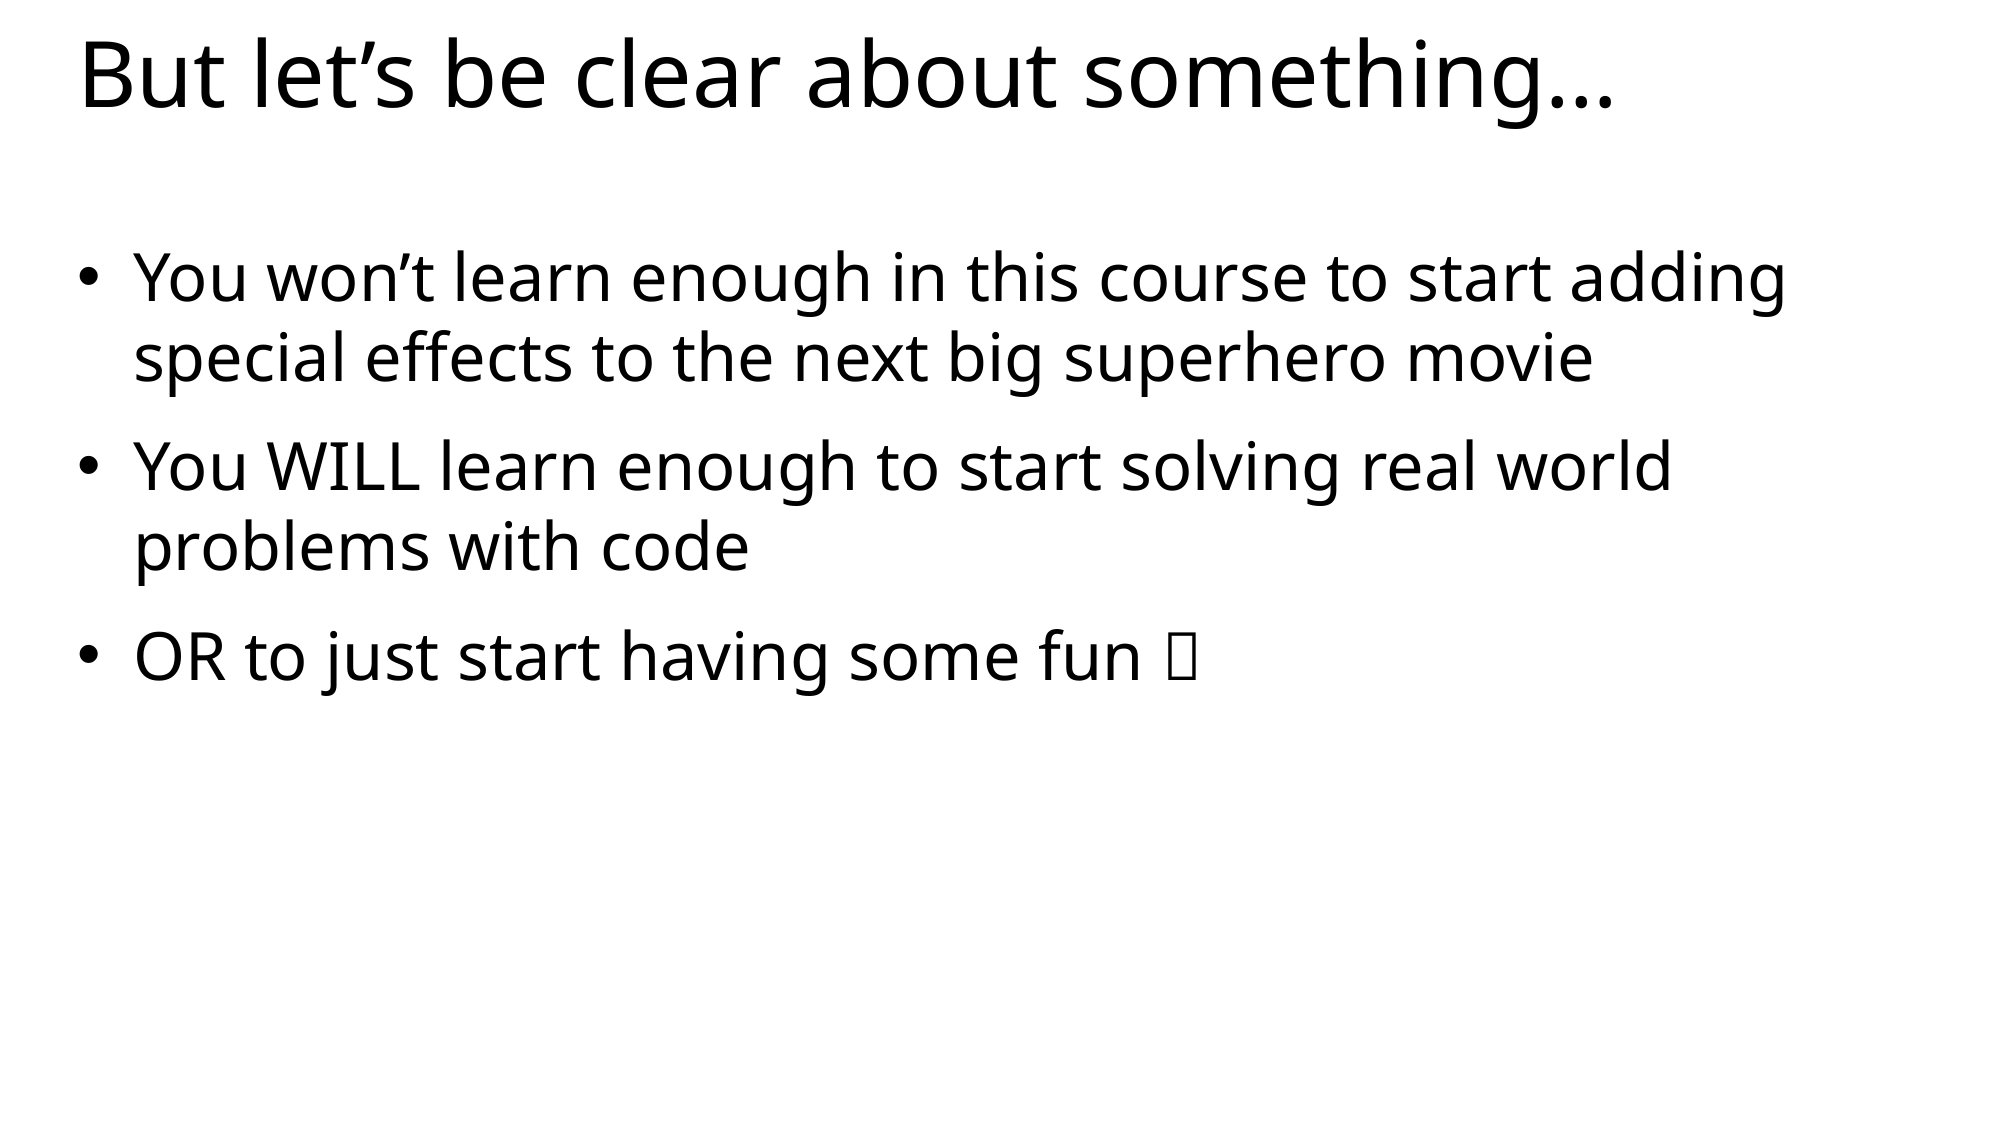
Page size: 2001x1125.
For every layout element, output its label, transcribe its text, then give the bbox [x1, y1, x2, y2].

title But let’s be clear about something… [62, 29, 1953, 205]
list You won’t learn enough in this course to start adding special effects to the next big superhero movie You WILL learn enough to start solving real world problems with code OR to just start having some fun  [62, 227, 1953, 1096]
